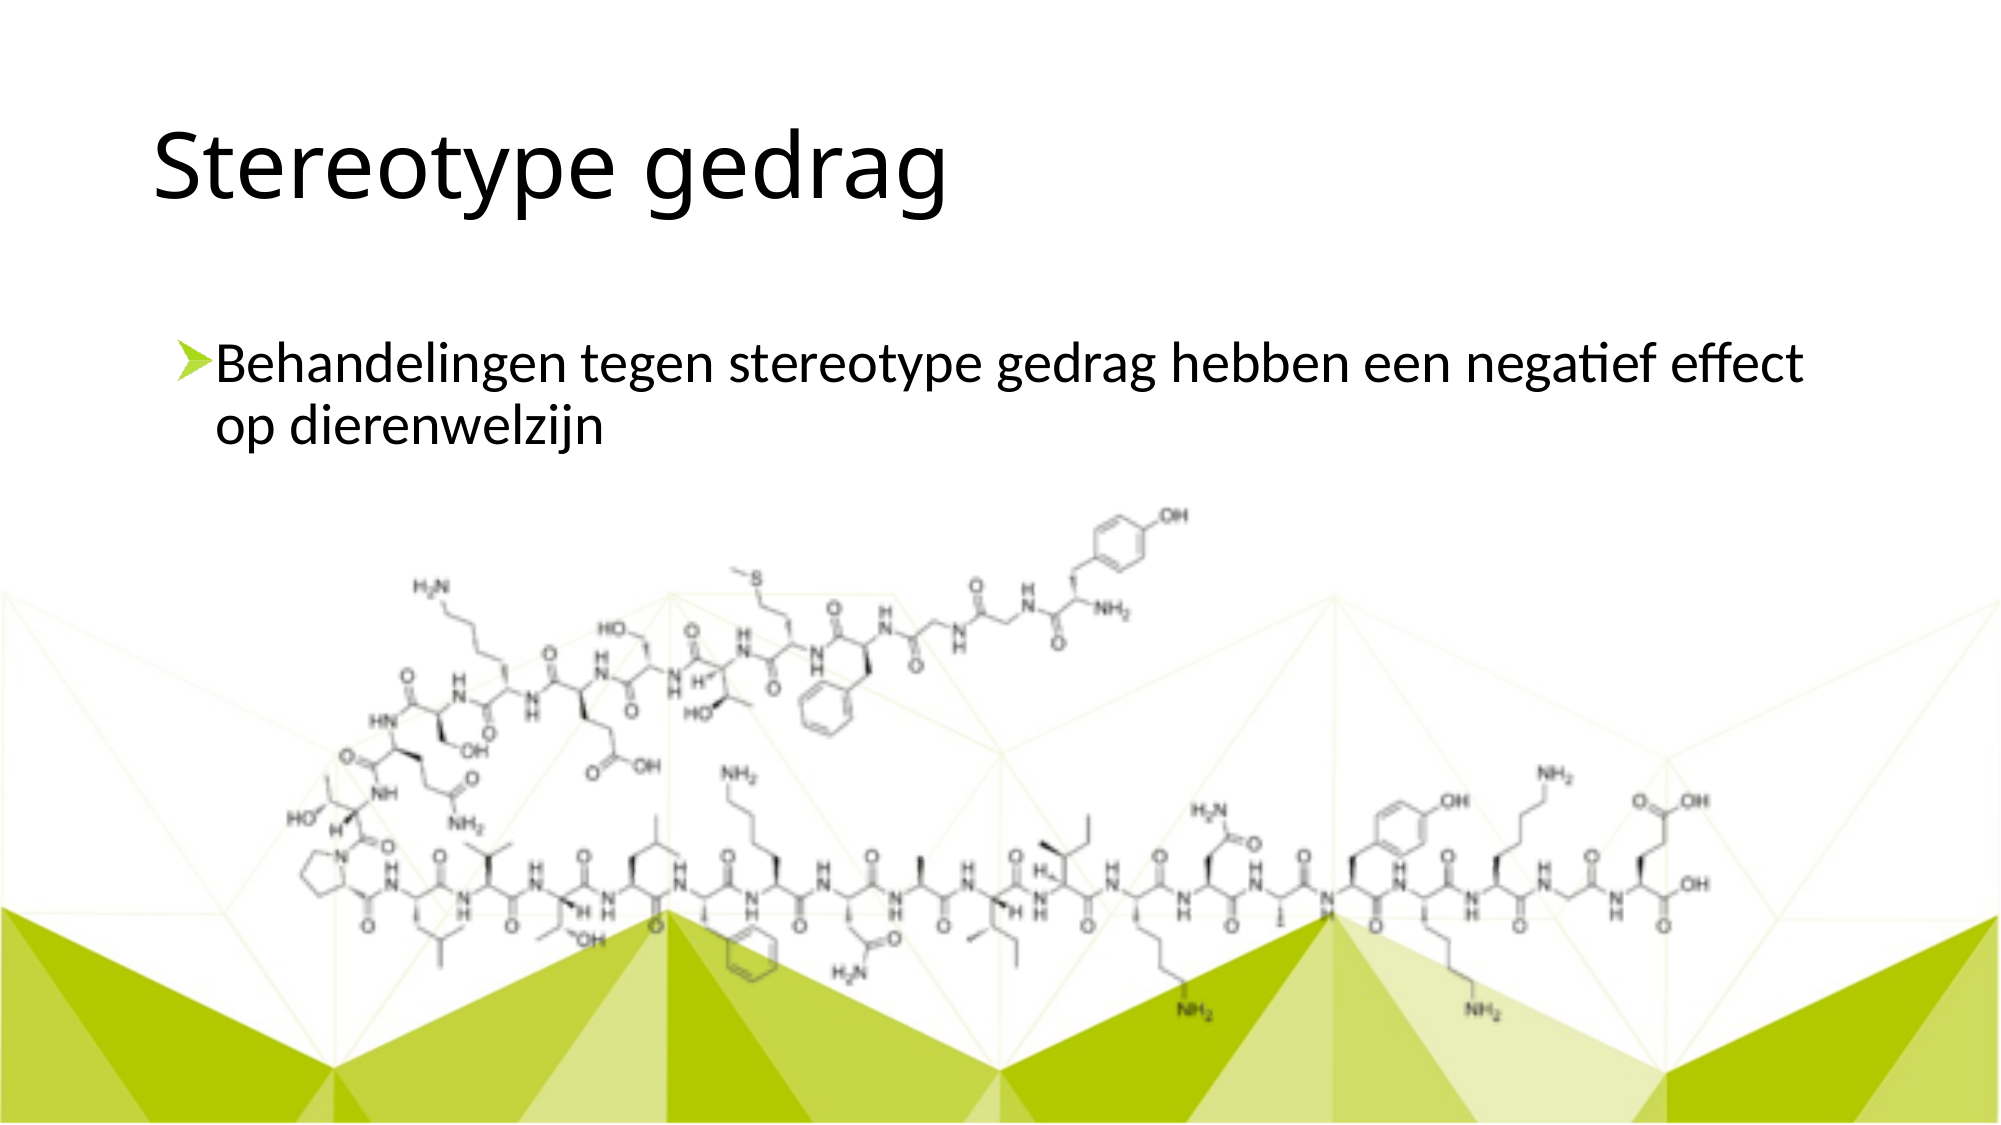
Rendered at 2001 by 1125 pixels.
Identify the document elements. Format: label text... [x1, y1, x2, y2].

text_box Behandelingen tegen stereotype gedrag hebben een negatief effect op dierenwelzijn [162, 324, 1888, 1039]
title Stereotype gedrag [137, 59, 1863, 278]
picture [0, 0, 2001, 1125]
list [137, 299, 1863, 1014]
